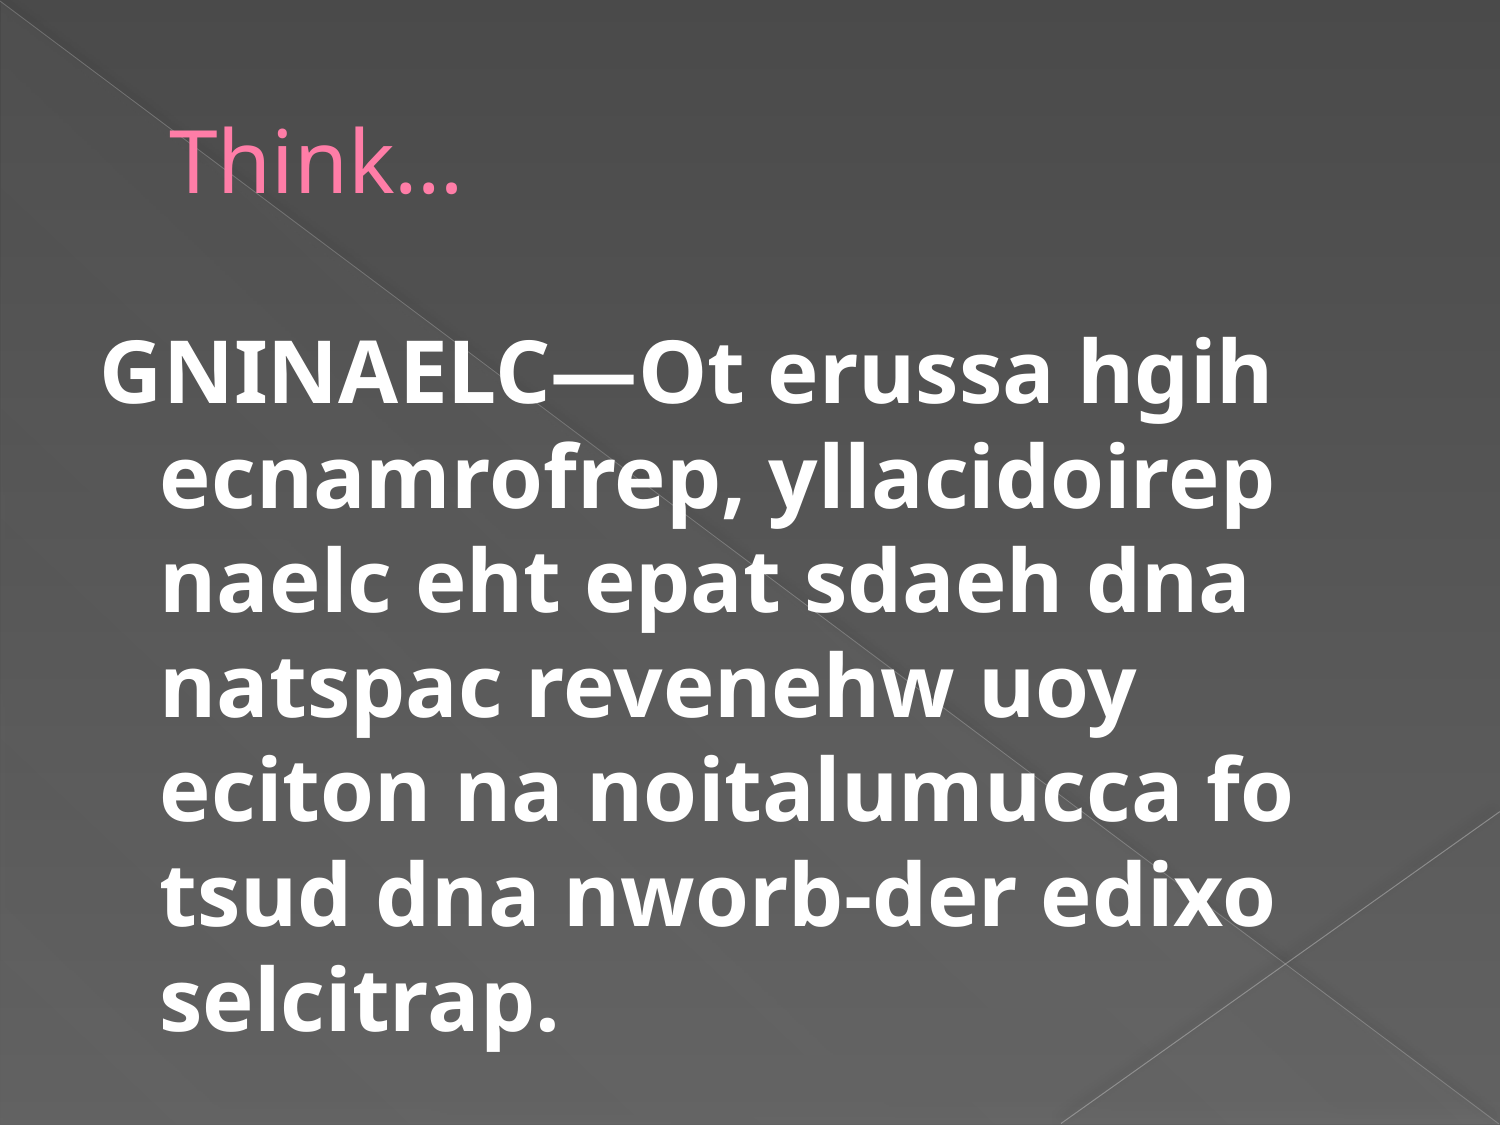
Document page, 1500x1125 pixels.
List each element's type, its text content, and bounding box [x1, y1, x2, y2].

title Think… [75, 43, 1425, 274]
list GNINAELC—Ot erussa hgih ecnamrofrep, yllacidoirep naelc eht epat sdaeh dna natspac revenehw uoy eciton na noitalumucca fo tsud dna nworb-der edixo selcitrap. [75, 308, 1425, 1059]
